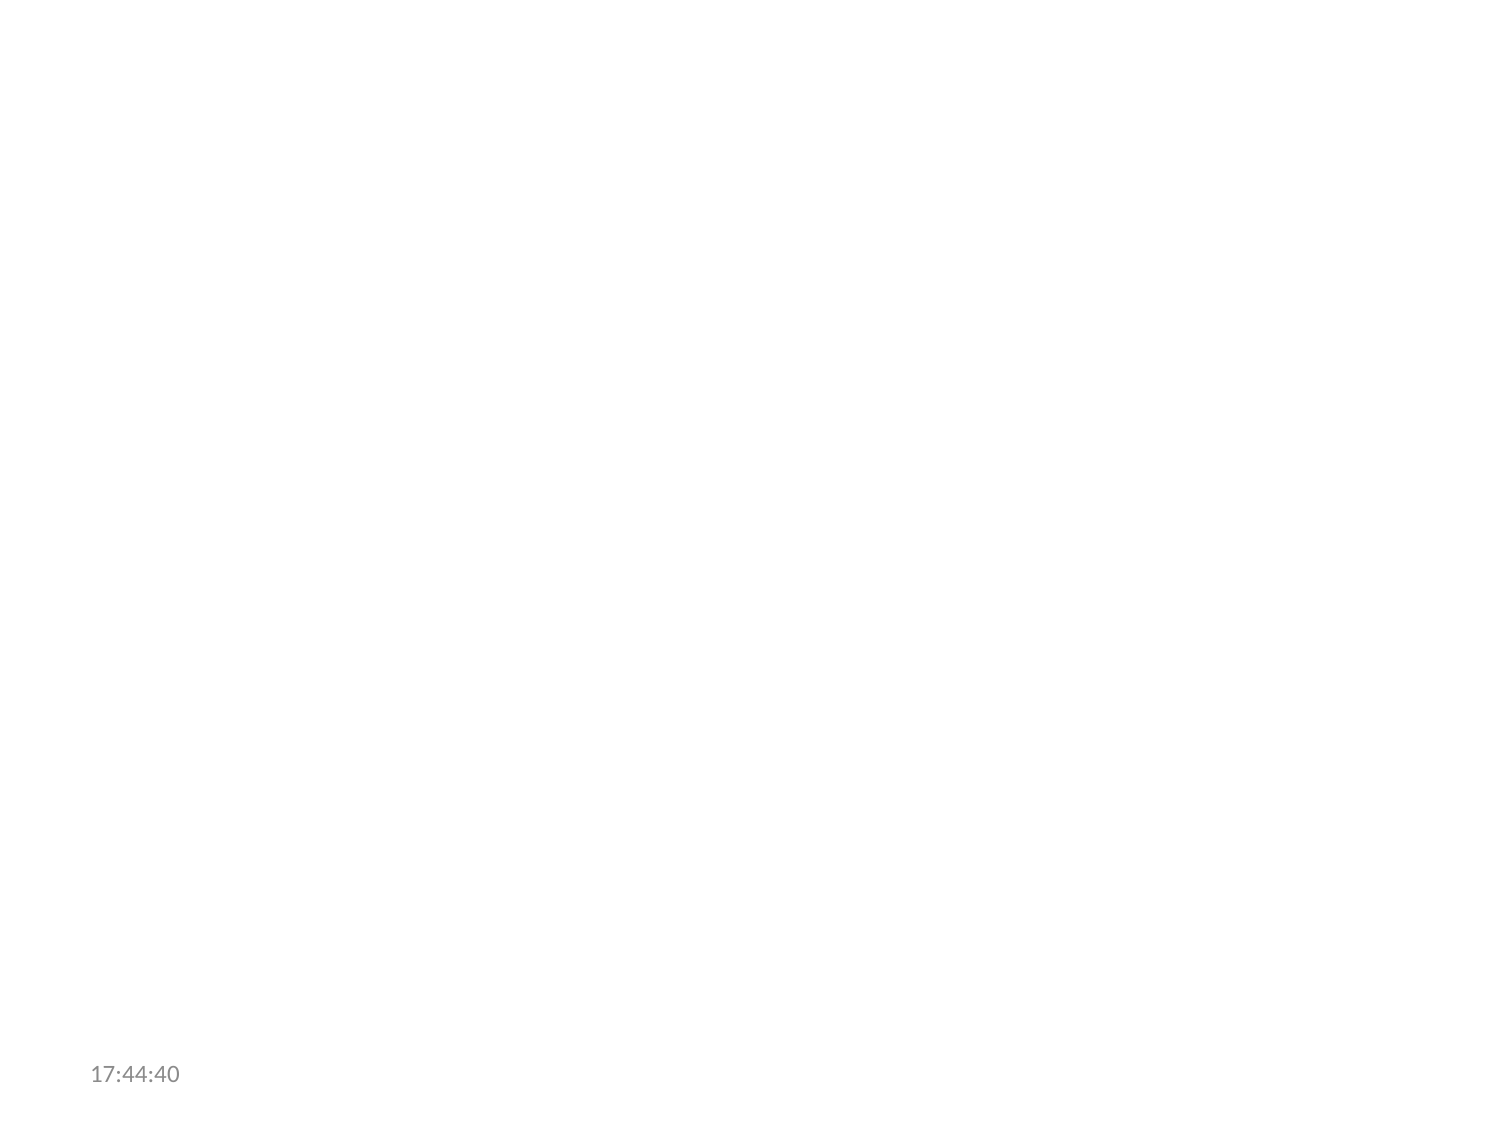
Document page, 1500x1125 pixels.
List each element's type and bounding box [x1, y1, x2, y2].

slide_number [75, 1042, 425, 1103]
